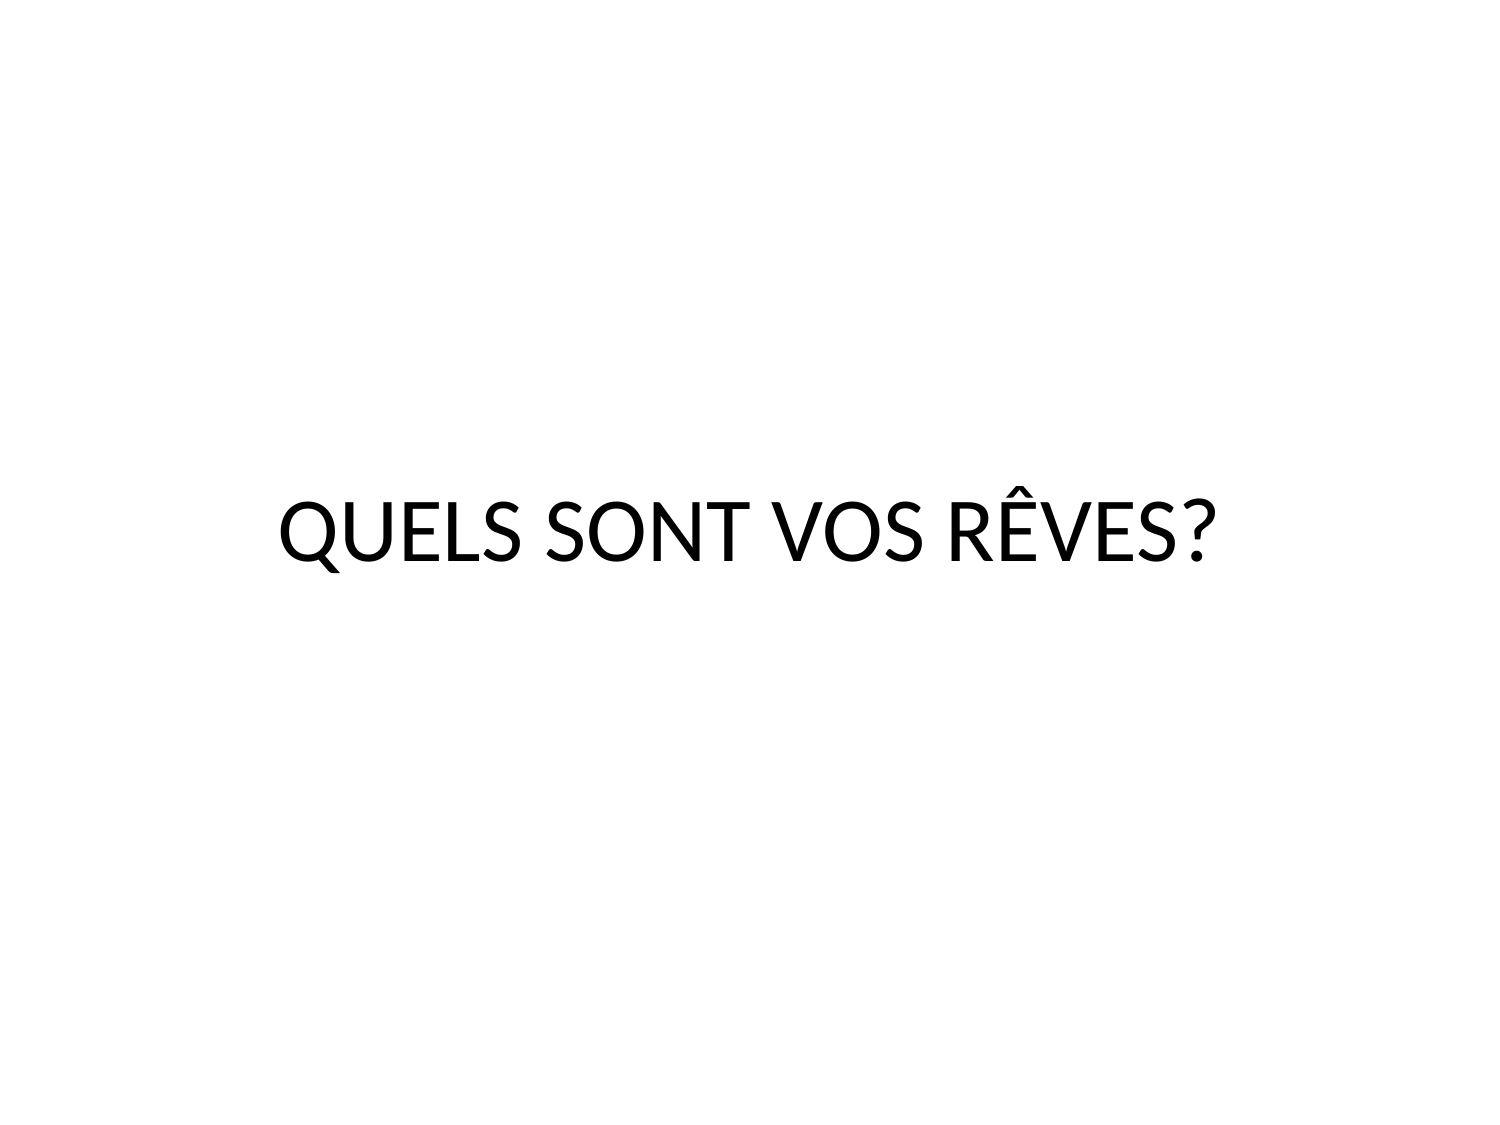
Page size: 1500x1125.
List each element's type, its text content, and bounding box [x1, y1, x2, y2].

text_box Quels sont vos rêves? [74, 462, 1425, 675]
